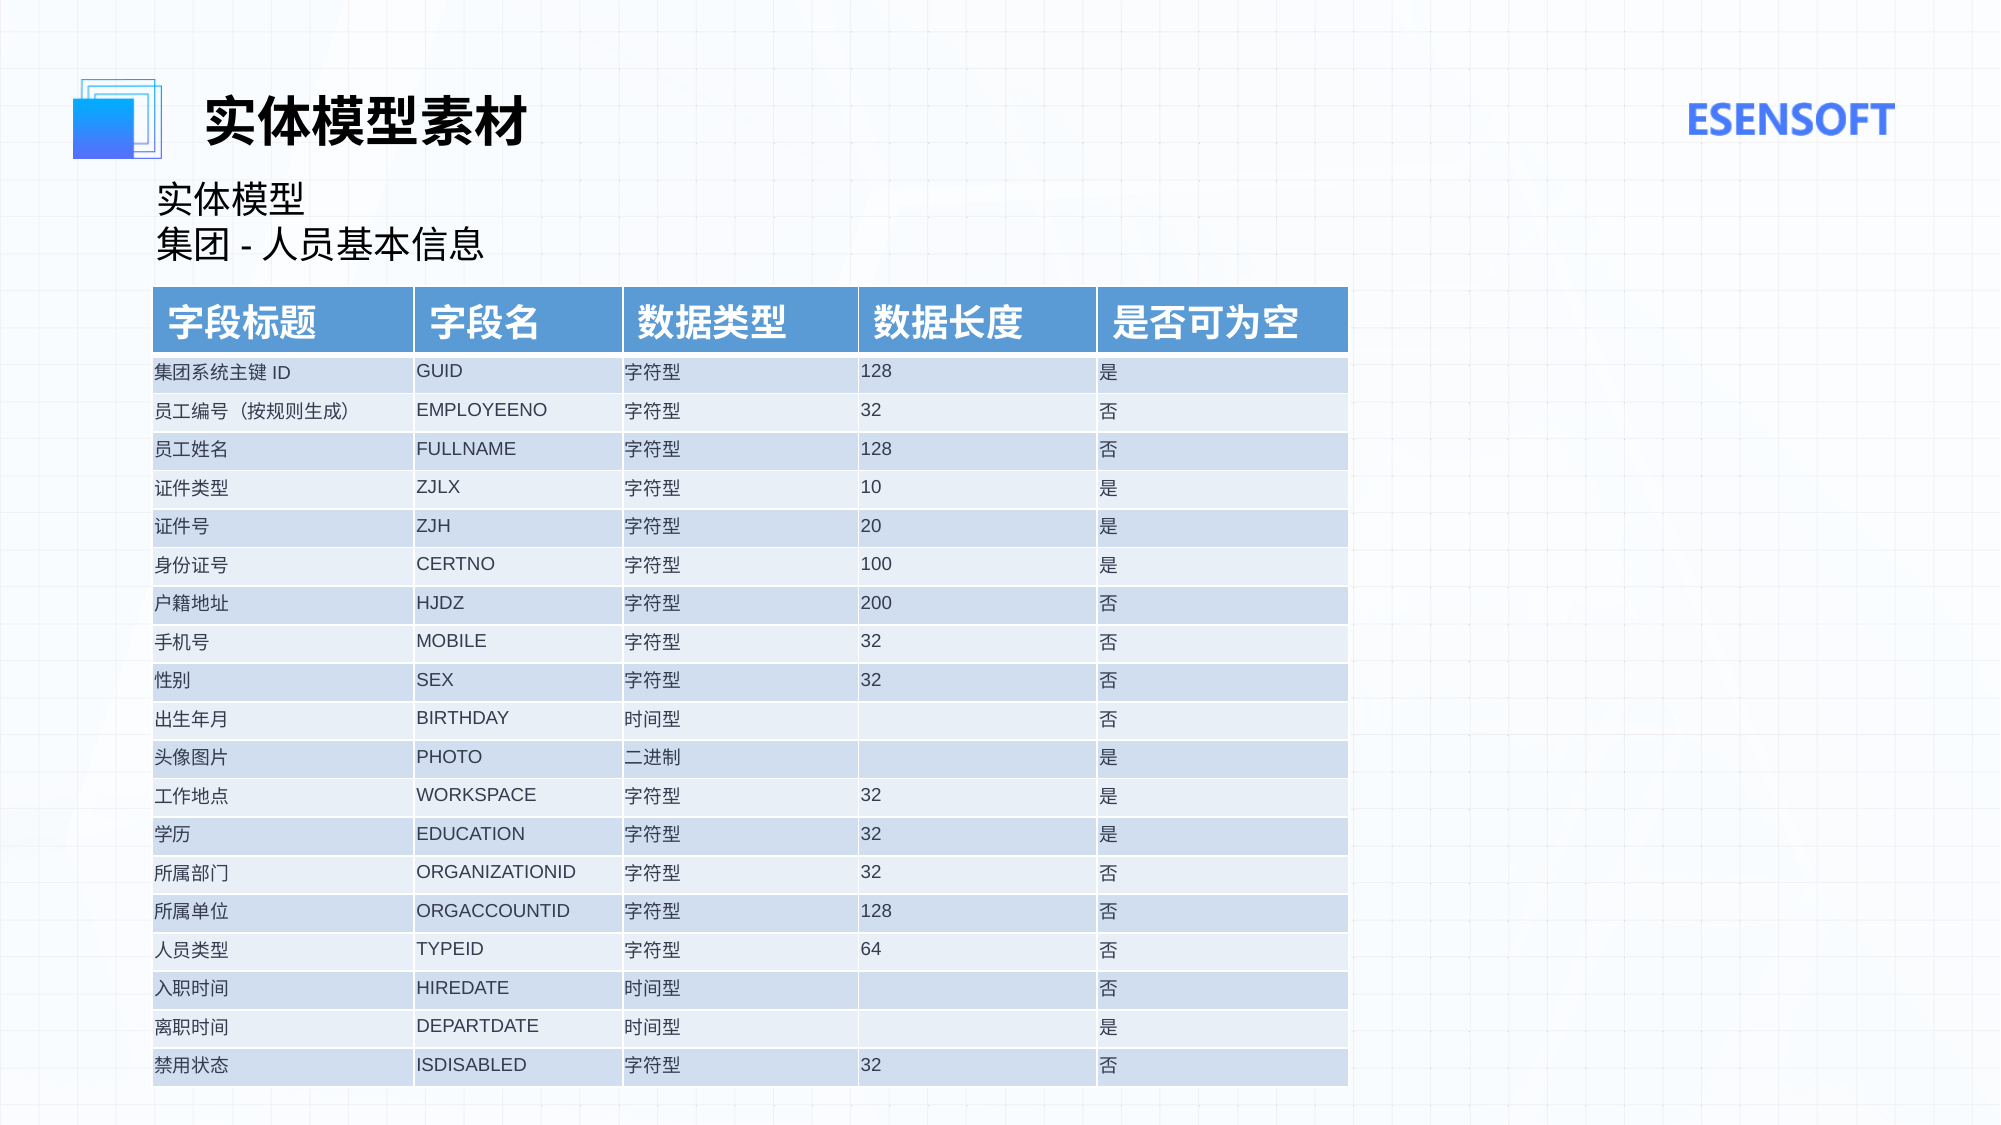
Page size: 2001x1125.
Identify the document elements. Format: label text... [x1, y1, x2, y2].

table_cell EMPLOYEENO [415, 394, 622, 431]
table_cell 否 [1098, 934, 1348, 970]
table_cell 员工姓名 [153, 433, 413, 470]
table_cell 字符型 [624, 471, 858, 508]
table_cell 32 [859, 857, 1096, 893]
table_cell 否 [1098, 703, 1348, 739]
table_cell 是 [1098, 510, 1348, 547]
text_box 实体模型 集团-人员基本信息 [141, 168, 854, 333]
table_cell 字符型 [624, 779, 858, 816]
table_cell 否 [1098, 664, 1348, 701]
table_cell 时间型 [624, 972, 858, 1009]
table_cell 工作地点 [153, 779, 413, 816]
table_cell 否 [1098, 857, 1348, 893]
table_cell 证件类型 [153, 471, 413, 508]
table_cell 所属部门 [153, 857, 413, 893]
table_cell GUID [415, 358, 622, 393]
table_cell ZJH [415, 510, 622, 547]
table_cell ORGACCOUNTID [415, 895, 622, 932]
table_cell 字符型 [624, 587, 858, 624]
table_cell CERTNO [415, 548, 622, 585]
table_cell 32 [859, 818, 1096, 855]
table_cell 证件号 [153, 510, 413, 547]
table_cell 200 [859, 587, 1096, 624]
table_cell 字符型 [624, 895, 858, 932]
table_cell 离职时间 [153, 1011, 413, 1047]
table_cell MOBILE [415, 626, 622, 662]
table_cell 20 [859, 510, 1096, 547]
table_cell 人员类型 [153, 934, 413, 970]
table_cell 32 [859, 626, 1096, 662]
table_cell PHOTO [415, 741, 622, 778]
table_cell ISDISABLED [415, 1049, 622, 1086]
table_cell 二进制 [624, 741, 858, 778]
table_cell 字符型 [624, 548, 858, 585]
table_cell 32 [859, 1049, 1096, 1086]
table_cell 性别 [153, 664, 413, 701]
table_cell 否 [1098, 587, 1348, 624]
table_header 数据类型 [624, 287, 858, 352]
table_cell 所属单位 [153, 895, 413, 932]
table_cell 是 [1098, 779, 1348, 816]
table_cell 32 [859, 779, 1096, 816]
table_cell 字符型 [624, 433, 858, 470]
table_cell HIREDATE [415, 972, 622, 1009]
table_cell [859, 1011, 1096, 1047]
table_cell 128 [859, 433, 1096, 470]
table_cell 128 [859, 358, 1096, 393]
table_cell 否 [1098, 895, 1348, 932]
table_cell FULLNAME [415, 433, 622, 470]
table_header 字段名 [415, 333, 622, 352]
table_cell 是 [1098, 358, 1348, 393]
table_cell 字符型 [624, 818, 858, 855]
table_cell BIRTHDAY [415, 703, 622, 739]
table_cell 出生年月 [153, 703, 413, 739]
table_cell WORKSPACE [415, 779, 622, 816]
table_cell 字符型 [624, 358, 858, 393]
table_cell 字符型 [624, 1049, 858, 1086]
table_cell 户籍地址 [153, 587, 413, 624]
table_cell ZJLX [415, 471, 622, 508]
picture [0, 0, 2000, 1125]
table_cell 禁用状态 [153, 1049, 413, 1086]
table_cell 身份证号 [153, 548, 413, 585]
table_cell 否 [1098, 972, 1348, 1009]
table_cell 手机号 [153, 626, 413, 662]
table_cell HJDZ [415, 587, 622, 624]
table_cell 是 [1098, 1011, 1348, 1047]
table_cell 否 [1098, 1049, 1348, 1086]
table_header 字段标题 [153, 333, 413, 352]
table_cell EDUCATION [415, 818, 622, 855]
table_cell SEX [415, 664, 622, 701]
text_box 实体模型素材 [188, 79, 1511, 160]
table_cell 10 [859, 471, 1096, 508]
table_cell 员工编号（按规则生成） [153, 394, 413, 431]
table_cell 否 [1098, 394, 1348, 431]
table_cell 集团系统主键ID [153, 358, 413, 393]
table_cell TYPEID [415, 934, 622, 970]
table_cell ORGANIZATIONID [415, 857, 622, 893]
table_cell DEPARTDATE [415, 1011, 622, 1047]
table_cell 头像图片 [153, 741, 413, 778]
table_cell [859, 741, 1096, 778]
table_cell 字符型 [624, 934, 858, 970]
table_cell 是 [1098, 741, 1348, 778]
table_cell 100 [859, 548, 1096, 585]
table_cell 64 [859, 934, 1096, 970]
table_cell 字符型 [624, 857, 858, 893]
table_cell 字符型 [624, 394, 858, 431]
table_cell 32 [859, 664, 1096, 701]
table_cell 是 [1098, 818, 1348, 855]
table_header 数据长度 [859, 287, 1096, 352]
table_cell 入职时间 [153, 972, 413, 1009]
table_cell 字符型 [624, 664, 858, 701]
table_cell [859, 972, 1096, 1009]
table_cell 时间型 [624, 703, 858, 739]
table_cell 否 [1098, 626, 1348, 662]
table_cell 128 [859, 895, 1096, 932]
table_cell 字符型 [624, 626, 858, 662]
table_cell 学历 [153, 818, 413, 855]
table_cell [859, 703, 1096, 739]
table_cell 时间型 [624, 1011, 858, 1047]
table_cell 32 [859, 394, 1096, 431]
table_cell 否 [1098, 433, 1348, 470]
table_cell 字符型 [624, 510, 858, 547]
table_cell 是 [1098, 548, 1348, 585]
table_cell 是 [1098, 471, 1348, 508]
table_header 是否可为空 [1098, 287, 1348, 352]
